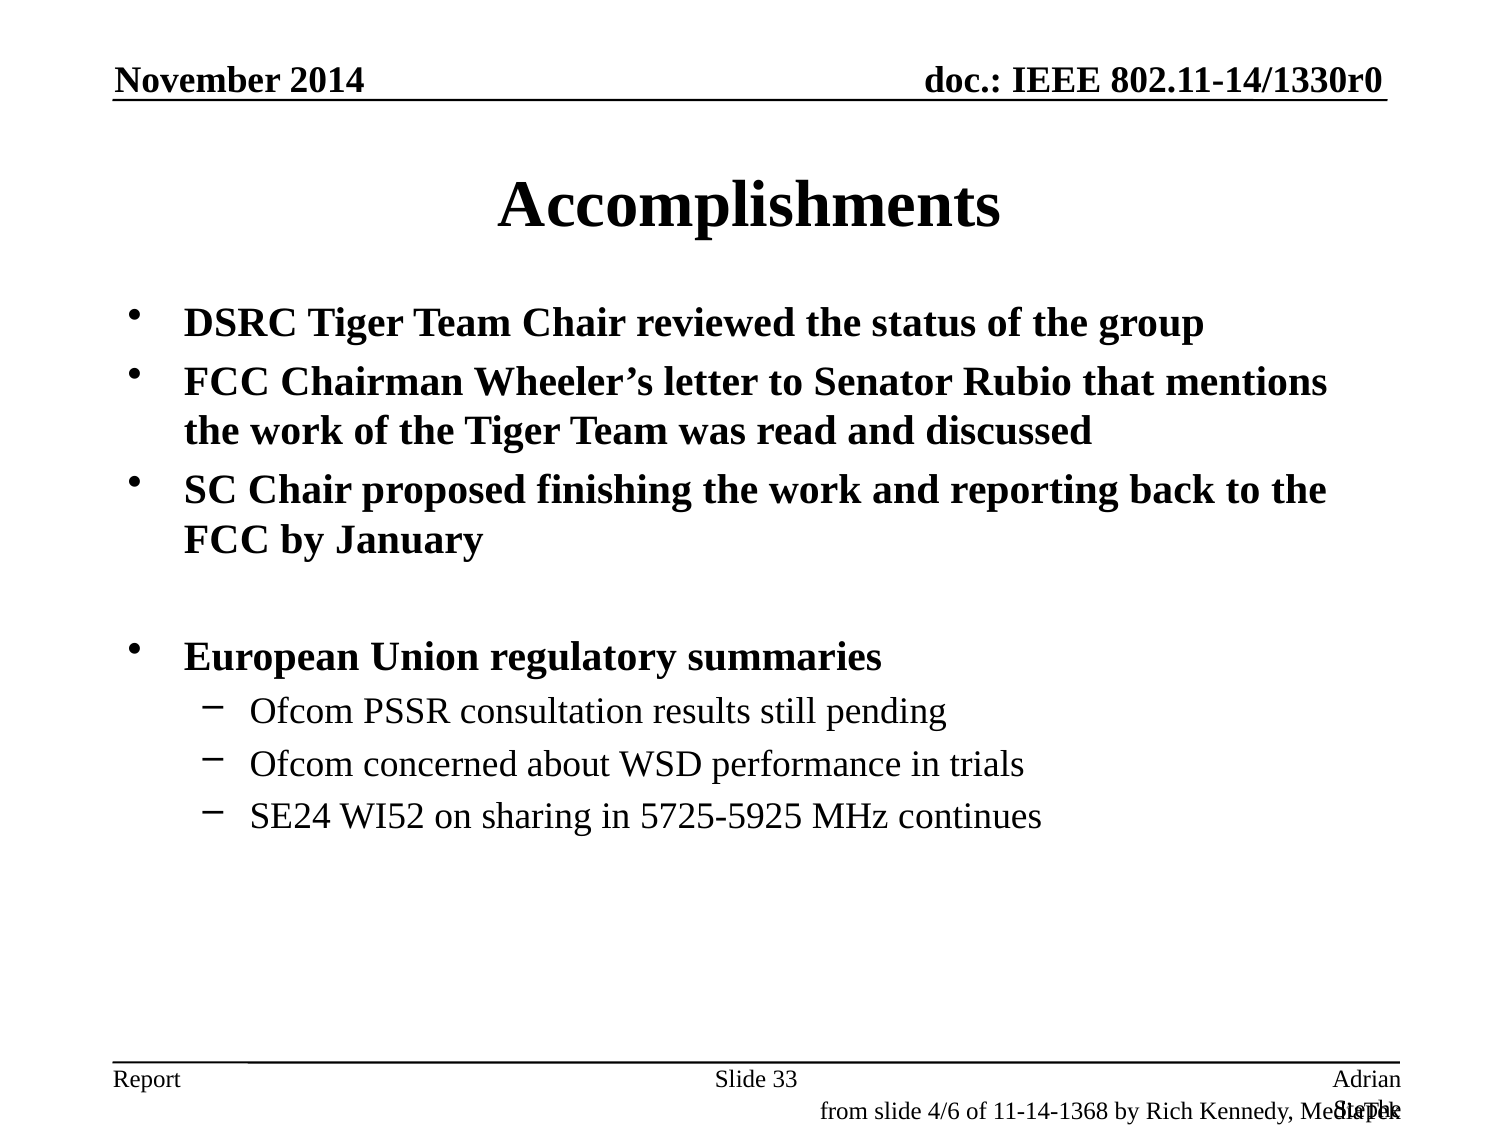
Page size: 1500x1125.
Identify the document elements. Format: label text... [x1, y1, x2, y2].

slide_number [114, 54, 374, 101]
list DSRC Tiger Team Chair reviewed the status of the group FCC Chairman Wheeler’s letter to Senator Rubio that mentions the work of the Tiger Team was read and discussed SC Chair proposed finishing the work and reporting back to the FCC by January European Union regulatory summaries Ofcom PSSR consultation results still pending Ofcom concerned about WSD performance in trials SE24 WI52 on sharing in 5725-5925 MHz continues [112, 287, 1388, 1038]
footer Adrian Stephens, Intel Corporation [1324, 1061, 1402, 1087]
slide_number Slide 33 [712, 1061, 800, 1087]
title Accomplishments [112, 112, 1388, 287]
text_box from slide 4/6 of 11-14-1368 by Rich Kennedy, MediaTek [343, 1087, 1417, 1125]
